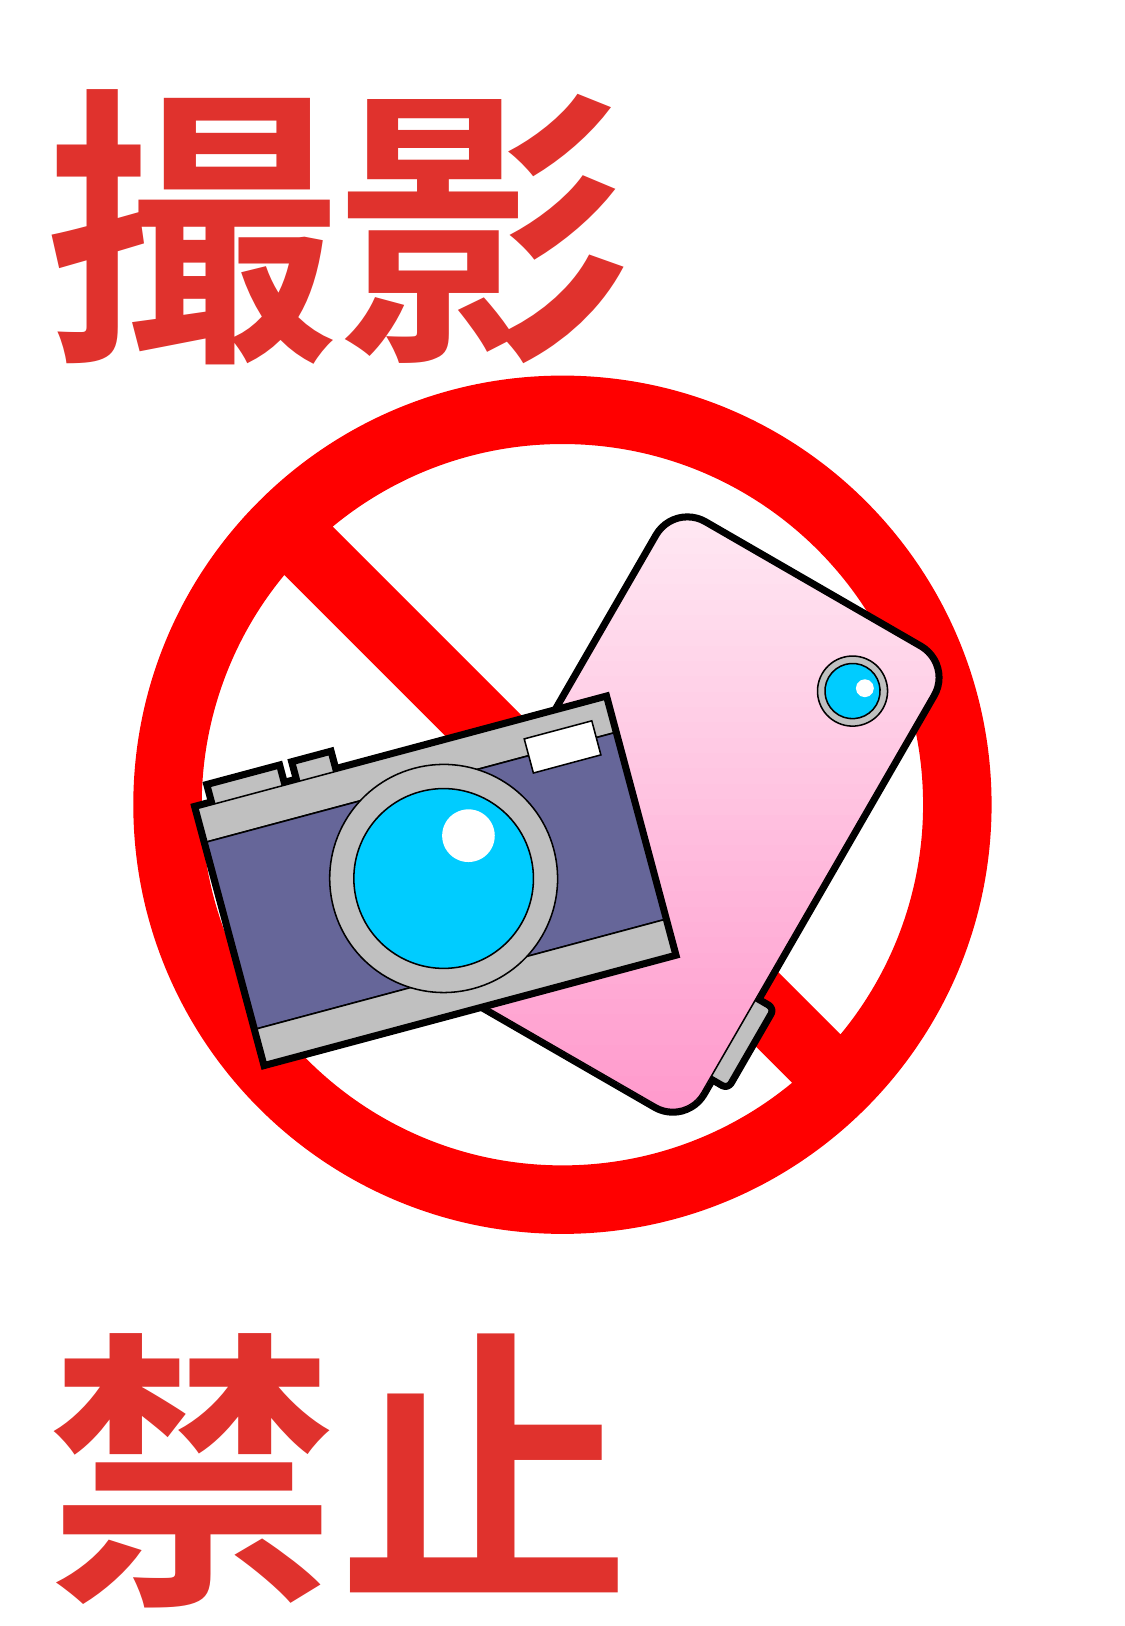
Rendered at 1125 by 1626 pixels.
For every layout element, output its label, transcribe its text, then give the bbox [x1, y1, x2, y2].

text_box 禁止 [31, 1282, 1094, 1625]
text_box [133, 375, 992, 1235]
text_box 撮影 [31, 38, 1094, 404]
